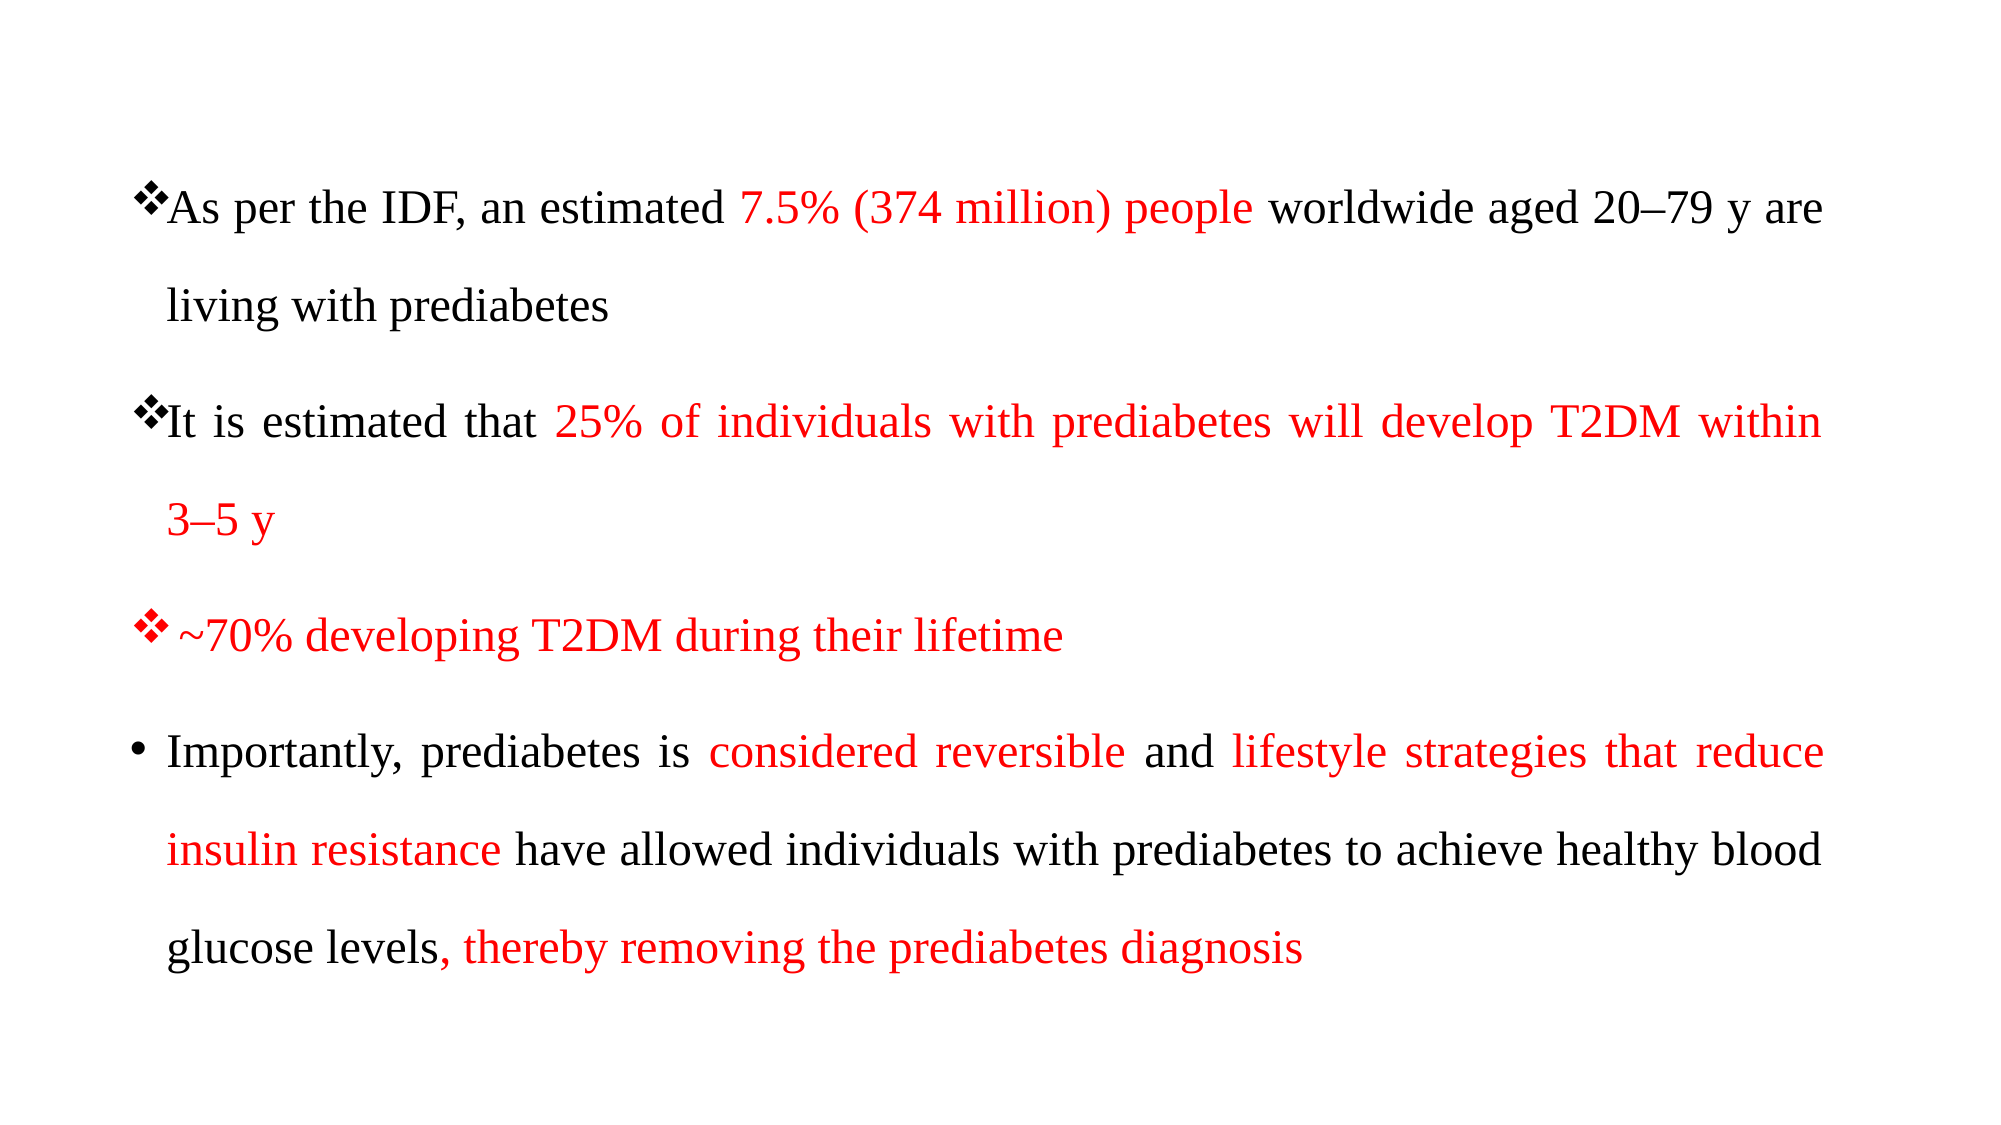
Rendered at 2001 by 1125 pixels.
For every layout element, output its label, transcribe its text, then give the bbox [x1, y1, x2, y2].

list As per the IDF, an estimated 7.5% (374 million) people worldwide aged 20–79 y are living with prediabetes It is estimated that 25% of individuals with prediabetes will develop T2DM within 3–5 y ~70% developing T2DM during their lifetime Importantly, prediabetes is considered reversible and lifestyle strategies that reduce insulin resistance have allowed individuals with prediabetes to achieve healthy blood glucose levels, thereby removing the prediabetes diagnosis [114, 126, 1840, 991]
